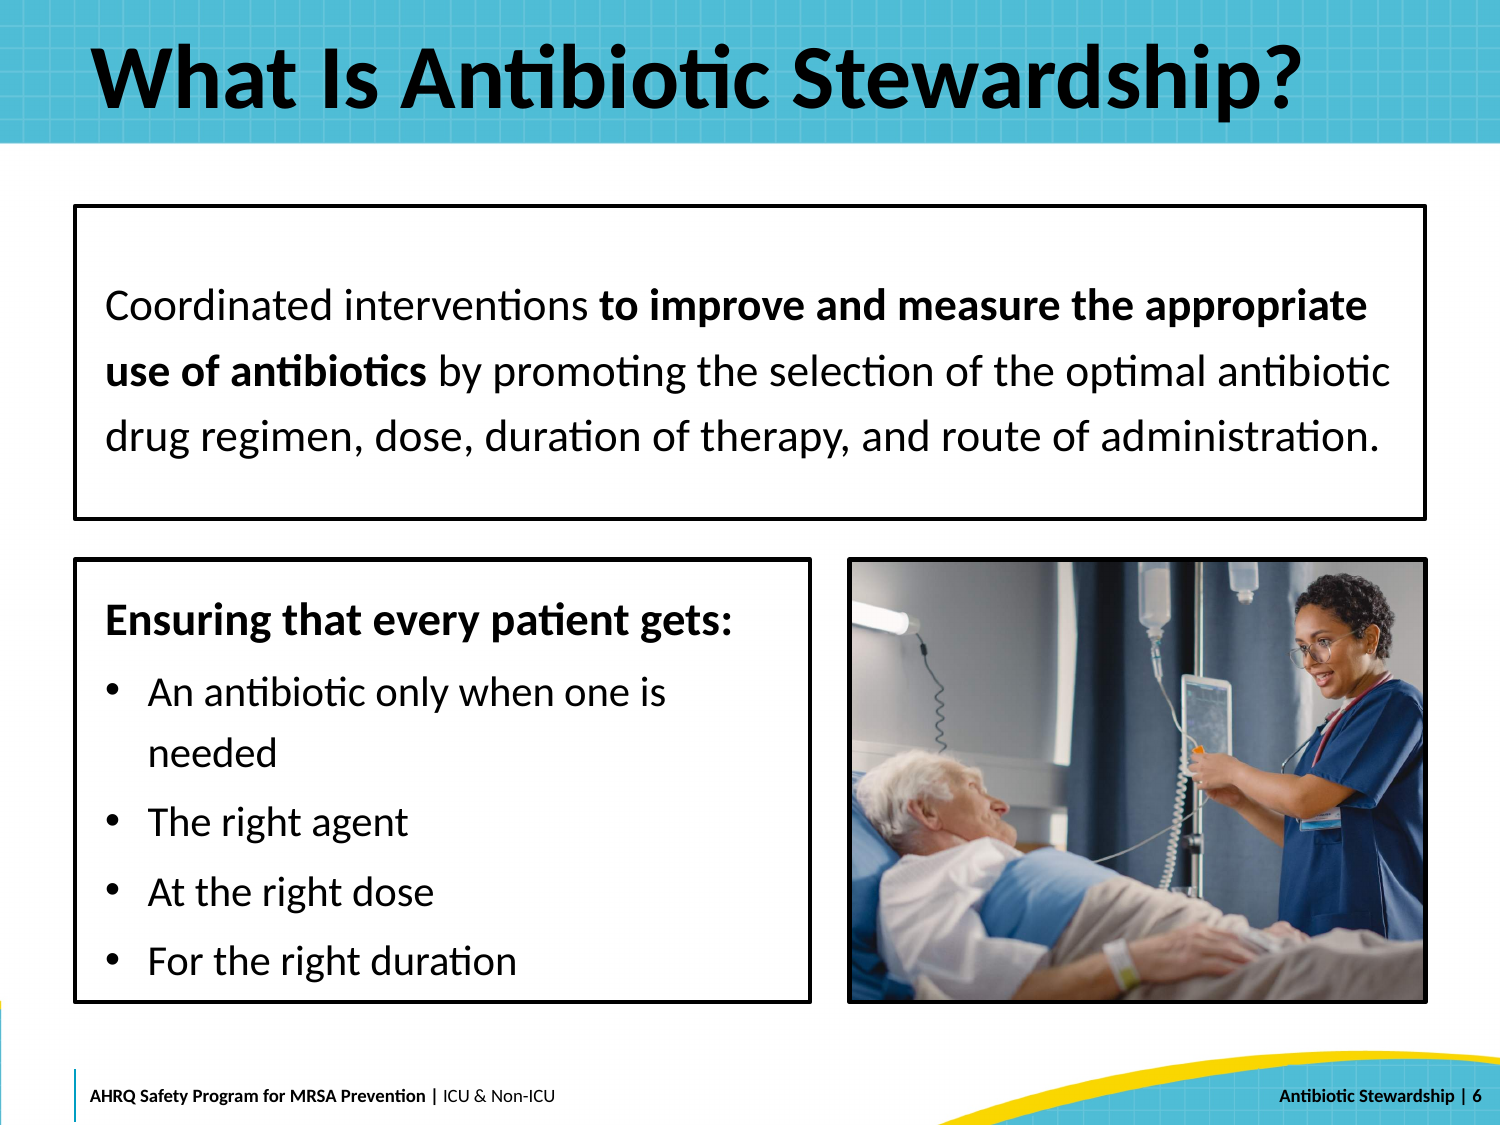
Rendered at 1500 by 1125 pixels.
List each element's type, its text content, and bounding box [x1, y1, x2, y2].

list Coordinated interventions to improve and measure the appropriate use of antibiotics by promoting the selection of the optimal antibiotic drug regimen, dose, duration of therapy, and route of administration. [75, 206, 1425, 519]
title What Is Antibiotic Stewardship? [75, 0, 1425, 150]
picture [0, 0, 1500, 1125]
list Ensuring that every patient gets: An antibiotic only when one is needed The right agent At the right dose For the right duration [75, 559, 810, 1003]
slide_number | 6 [1455, 1065, 1500, 1125]
